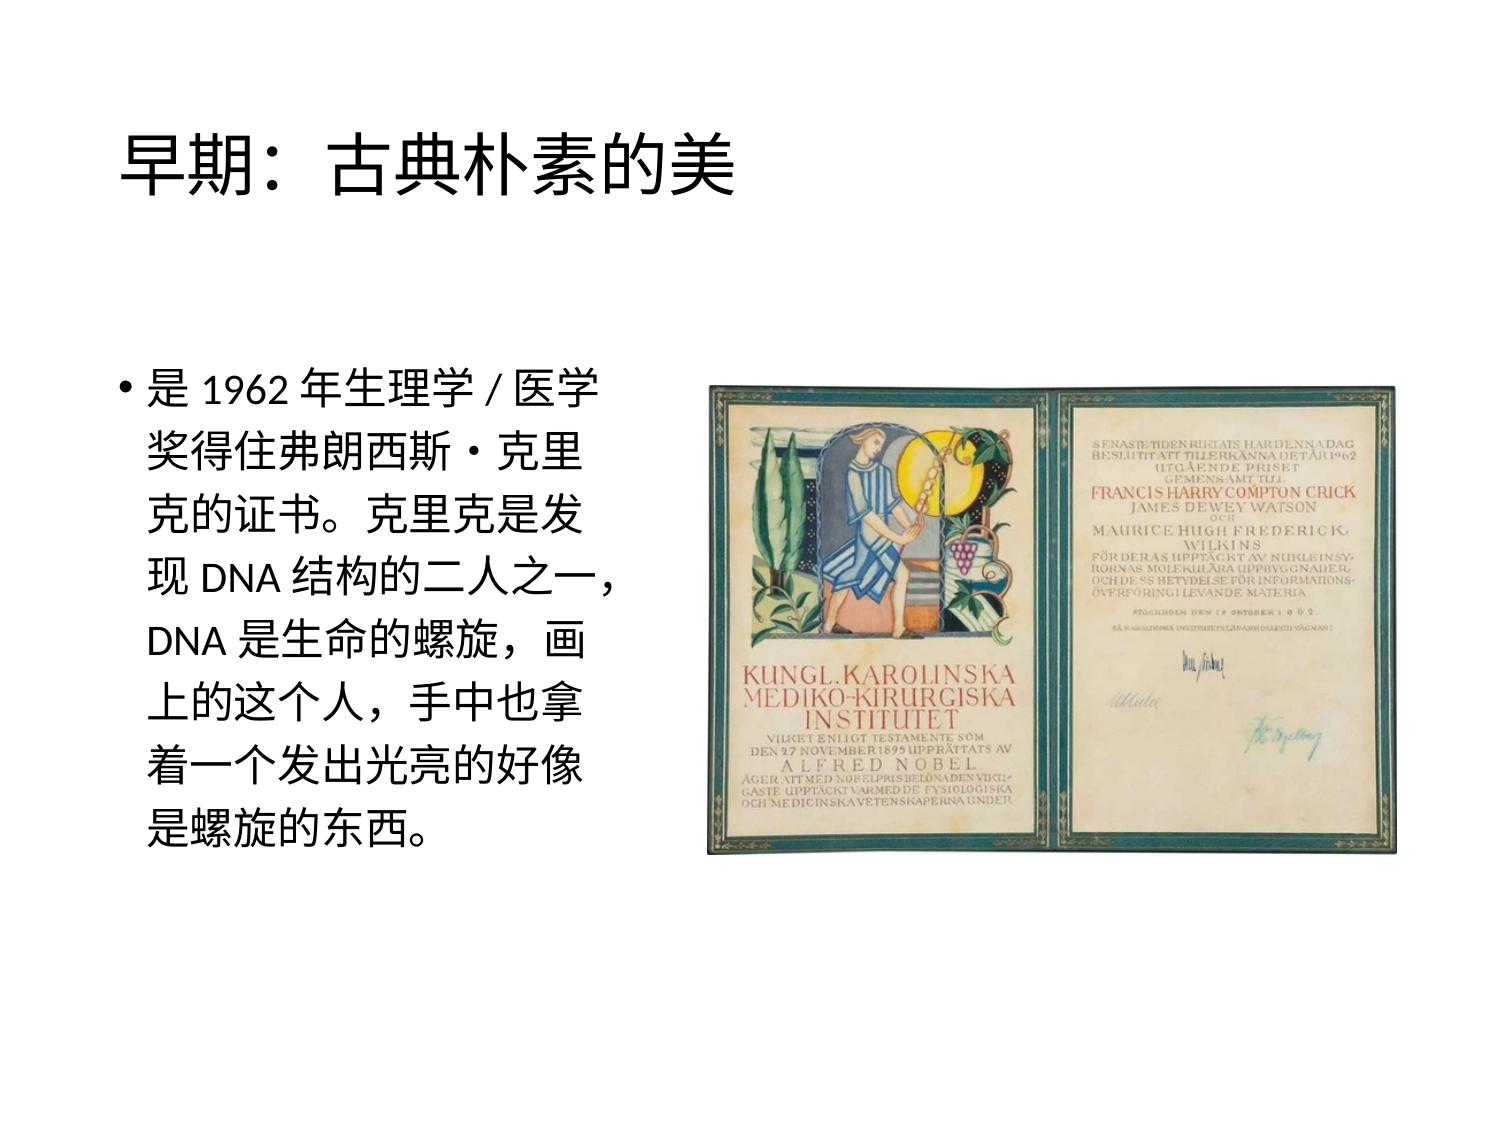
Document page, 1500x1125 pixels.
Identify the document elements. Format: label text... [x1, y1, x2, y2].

title 早期：古典朴素的美 [103, 59, 1397, 278]
list 是1962年生理学/医学奖得住弗朗西斯•克里克的证书。克里克是发现DNA结构的二人之一，DNA是生命的螺旋，画上的这个人，手中也拿着一个发出光亮的好像是螺旋的东西。 [103, 342, 632, 898]
picture [707, 385, 1397, 855]
